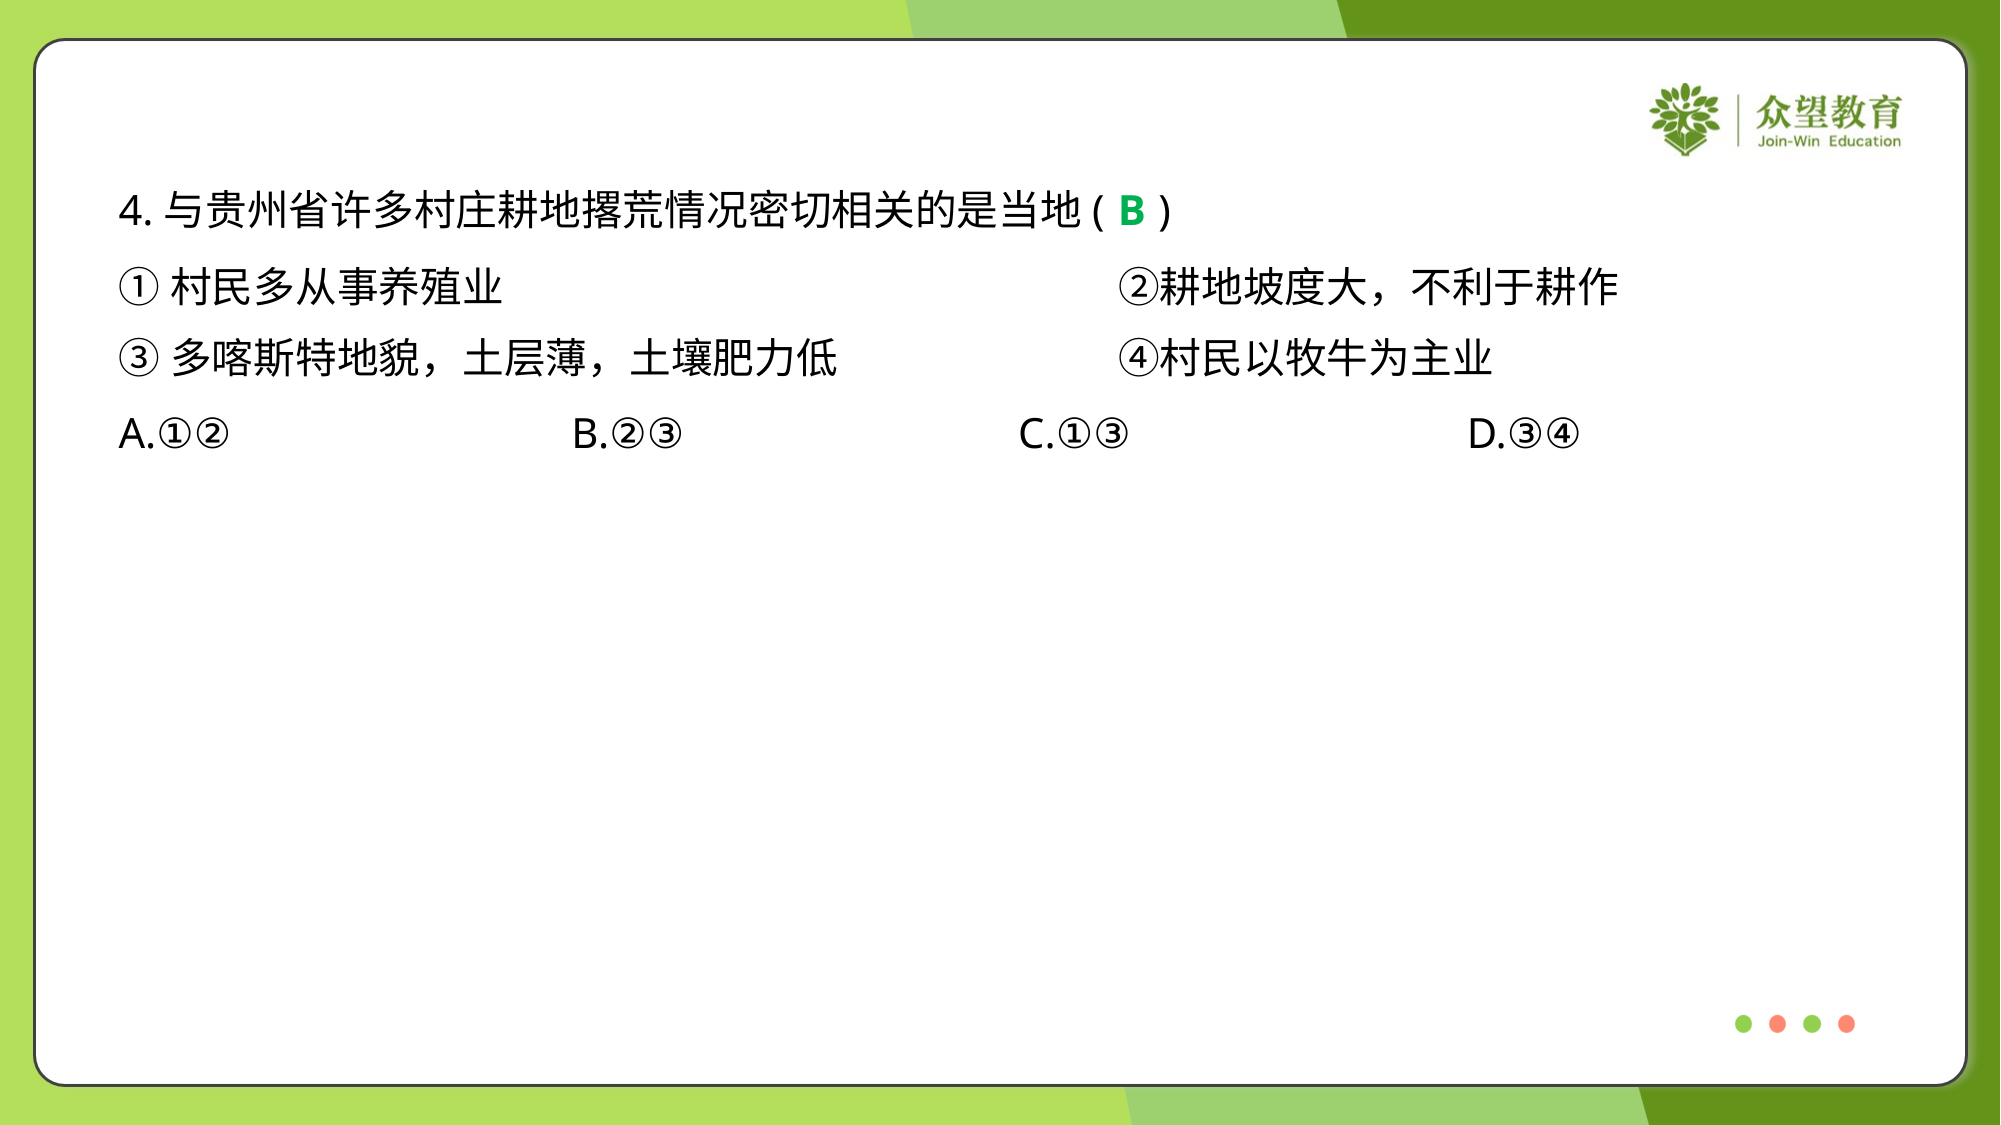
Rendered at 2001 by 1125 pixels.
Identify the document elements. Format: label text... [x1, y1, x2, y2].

text_box ①村民多从事养殖业 ②耕地坡度大，不利于耕作 ③多喀斯特地貌，土层薄，土壤肥力低 ④村民以牧牛为主业 [118, 235, 1883, 374]
text_box A.①② B.②③ C.①③ D.③④ [118, 381, 1883, 448]
text_box B [1102, 158, 1162, 226]
text_box 4.与贵州省许多村庄耕地撂荒情况密切相关的是当地( ) [118, 158, 1102, 226]
picture [0, 0, 2000, 1125]
text_box 4.与贵州省许多村庄耕地撂荒情况密切相关的是当地( ) [1162, 158, 1883, 226]
